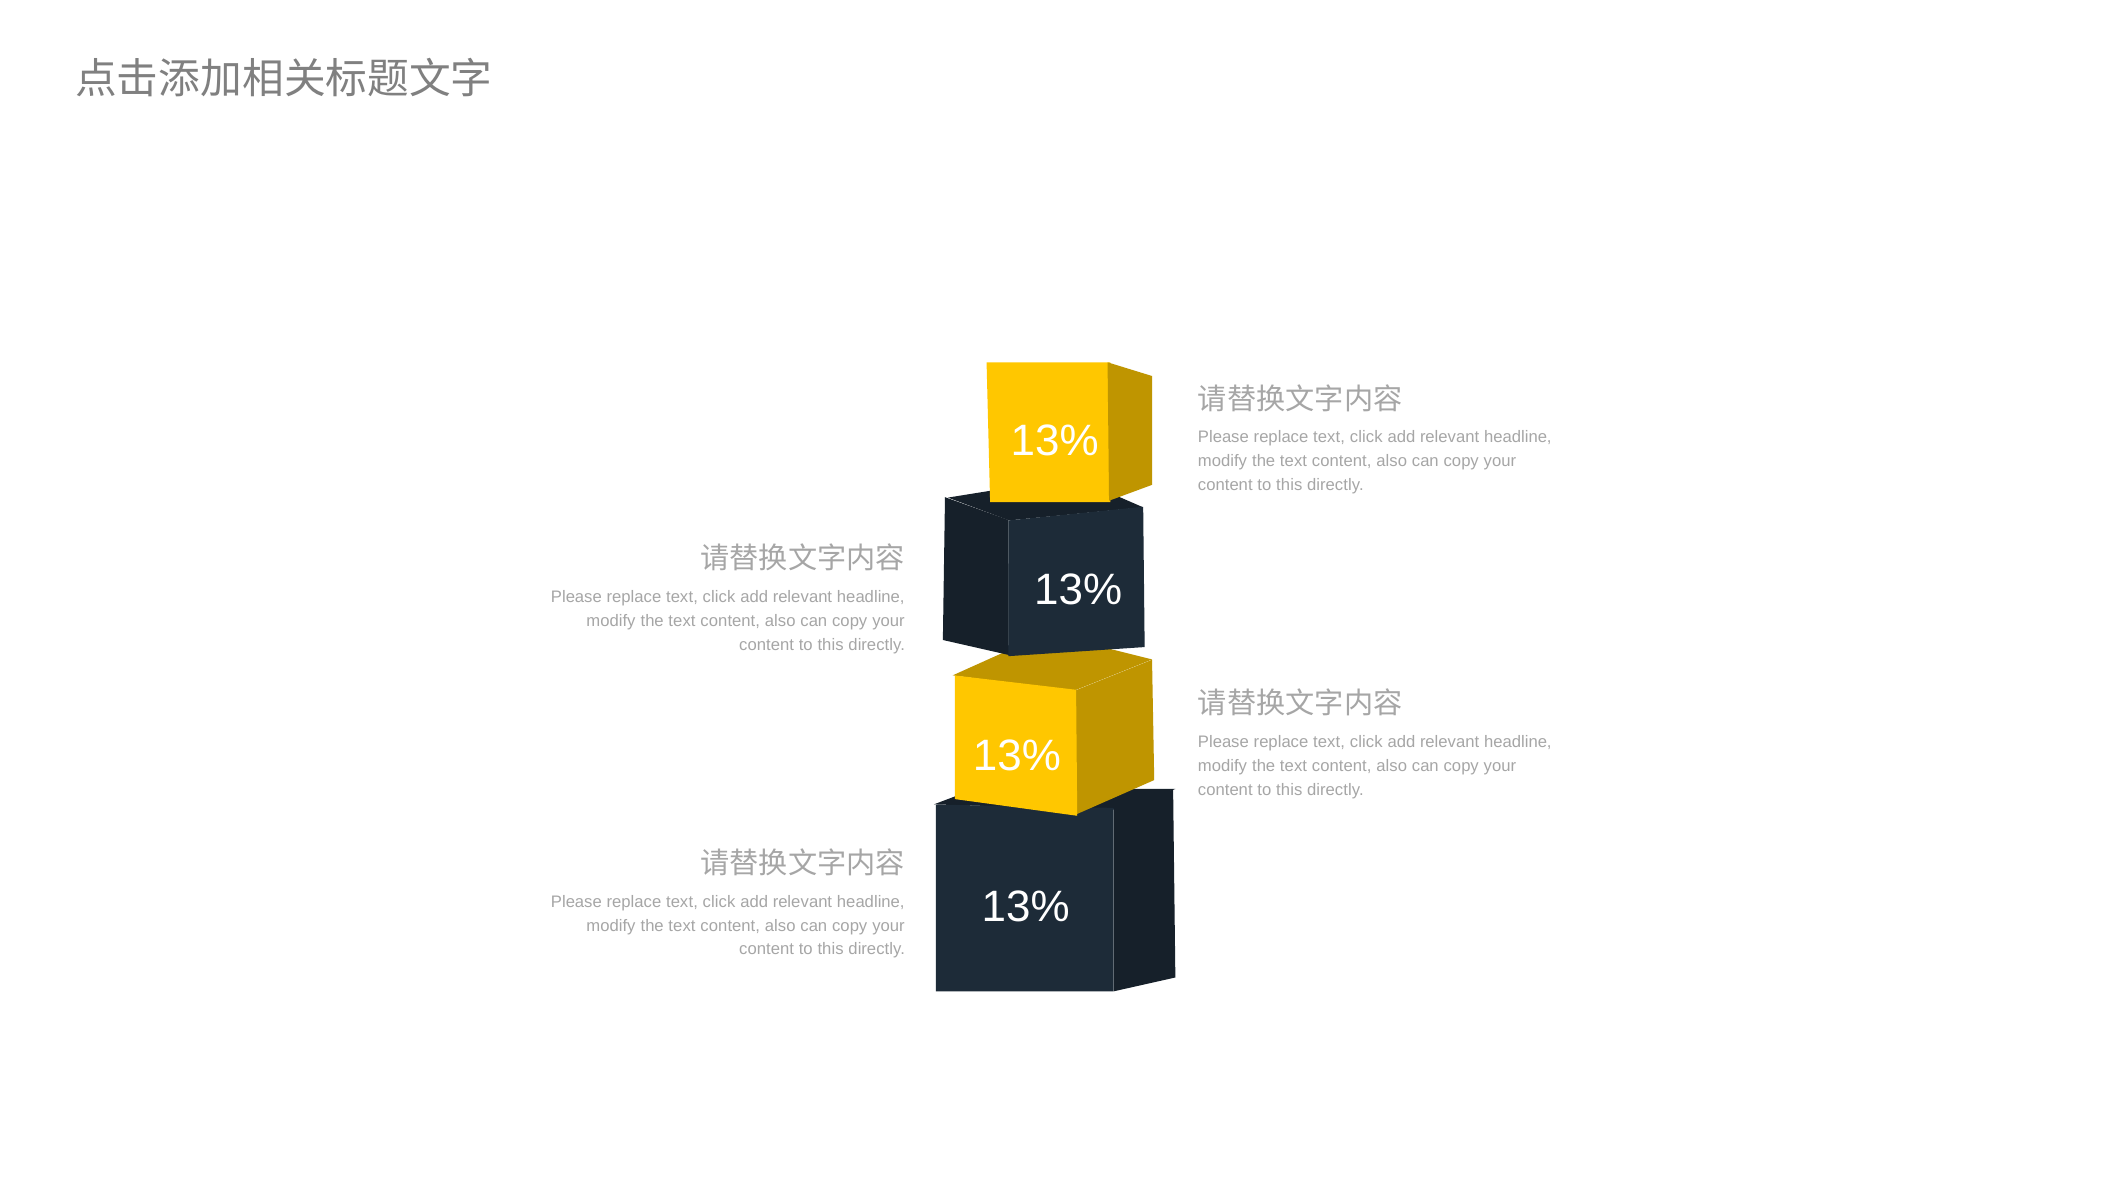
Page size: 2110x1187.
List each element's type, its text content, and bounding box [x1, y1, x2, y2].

text_box Please replace text, click add relevant headline, modify the text content, also can copy your content to this directly. [1197, 726, 1561, 799]
text_box Please replace text, click add relevant headline, modify the text content, also can copy your content to this directly. [543, 581, 906, 654]
text_box 请替换文字内容 [684, 837, 906, 880]
text_box 请替换文字内容 [1197, 372, 1419, 415]
text_box Please replace text, click add relevant headline, modify the text content, also can copy your content to this directly. [1197, 422, 1561, 494]
text_box Please replace text, click add relevant headline, modify the text content, also can copy your content to this directly. [543, 886, 906, 959]
text_box 请替换文字内容 [1197, 677, 1419, 720]
text_box 点击添加相关标题文字 [59, 44, 563, 107]
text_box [933, 362, 1176, 992]
text_box 请替换文字内容 [684, 532, 906, 575]
